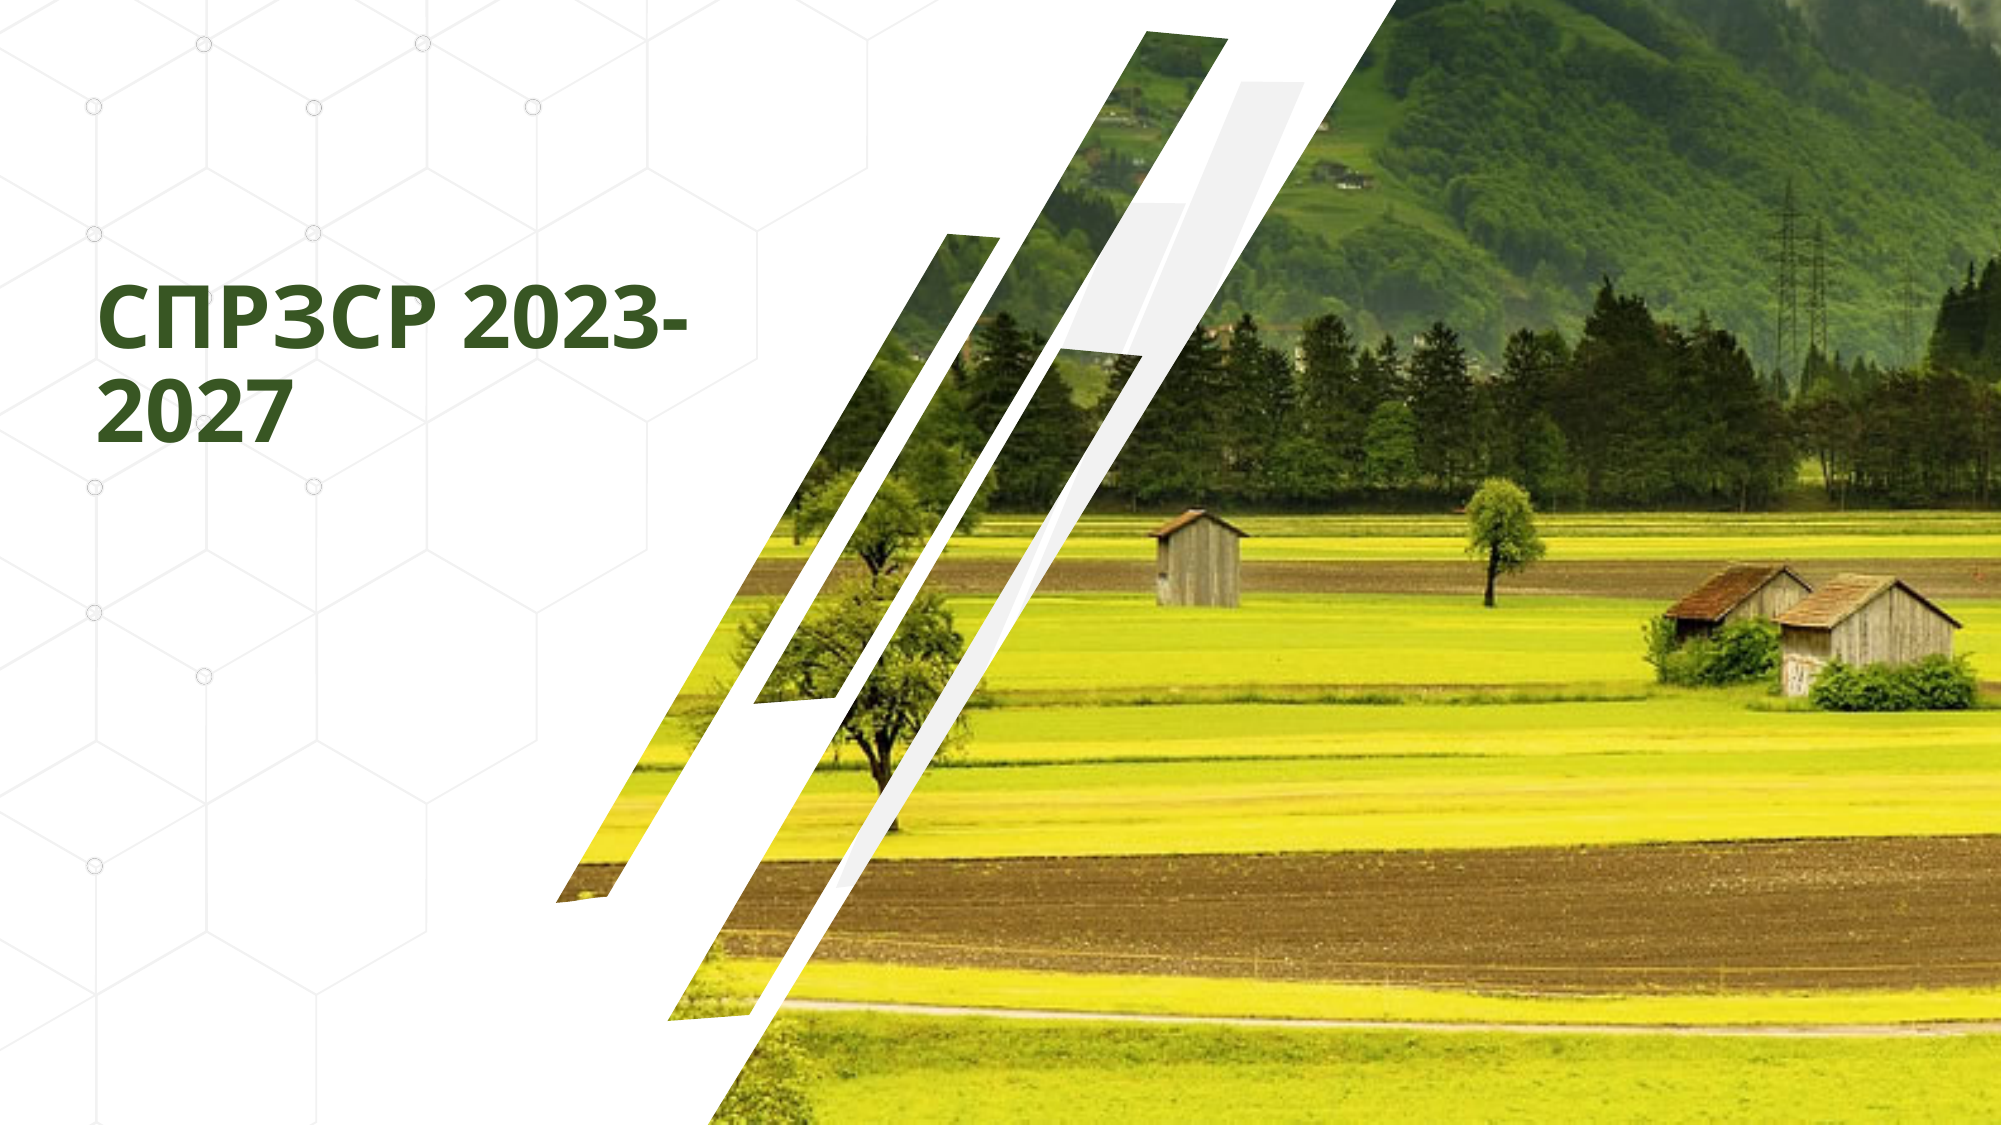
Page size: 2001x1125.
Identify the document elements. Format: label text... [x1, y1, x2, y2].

text_box СПРЗСР 2023-2027 [80, 265, 555, 471]
picture [555, 0, 2001, 1125]
